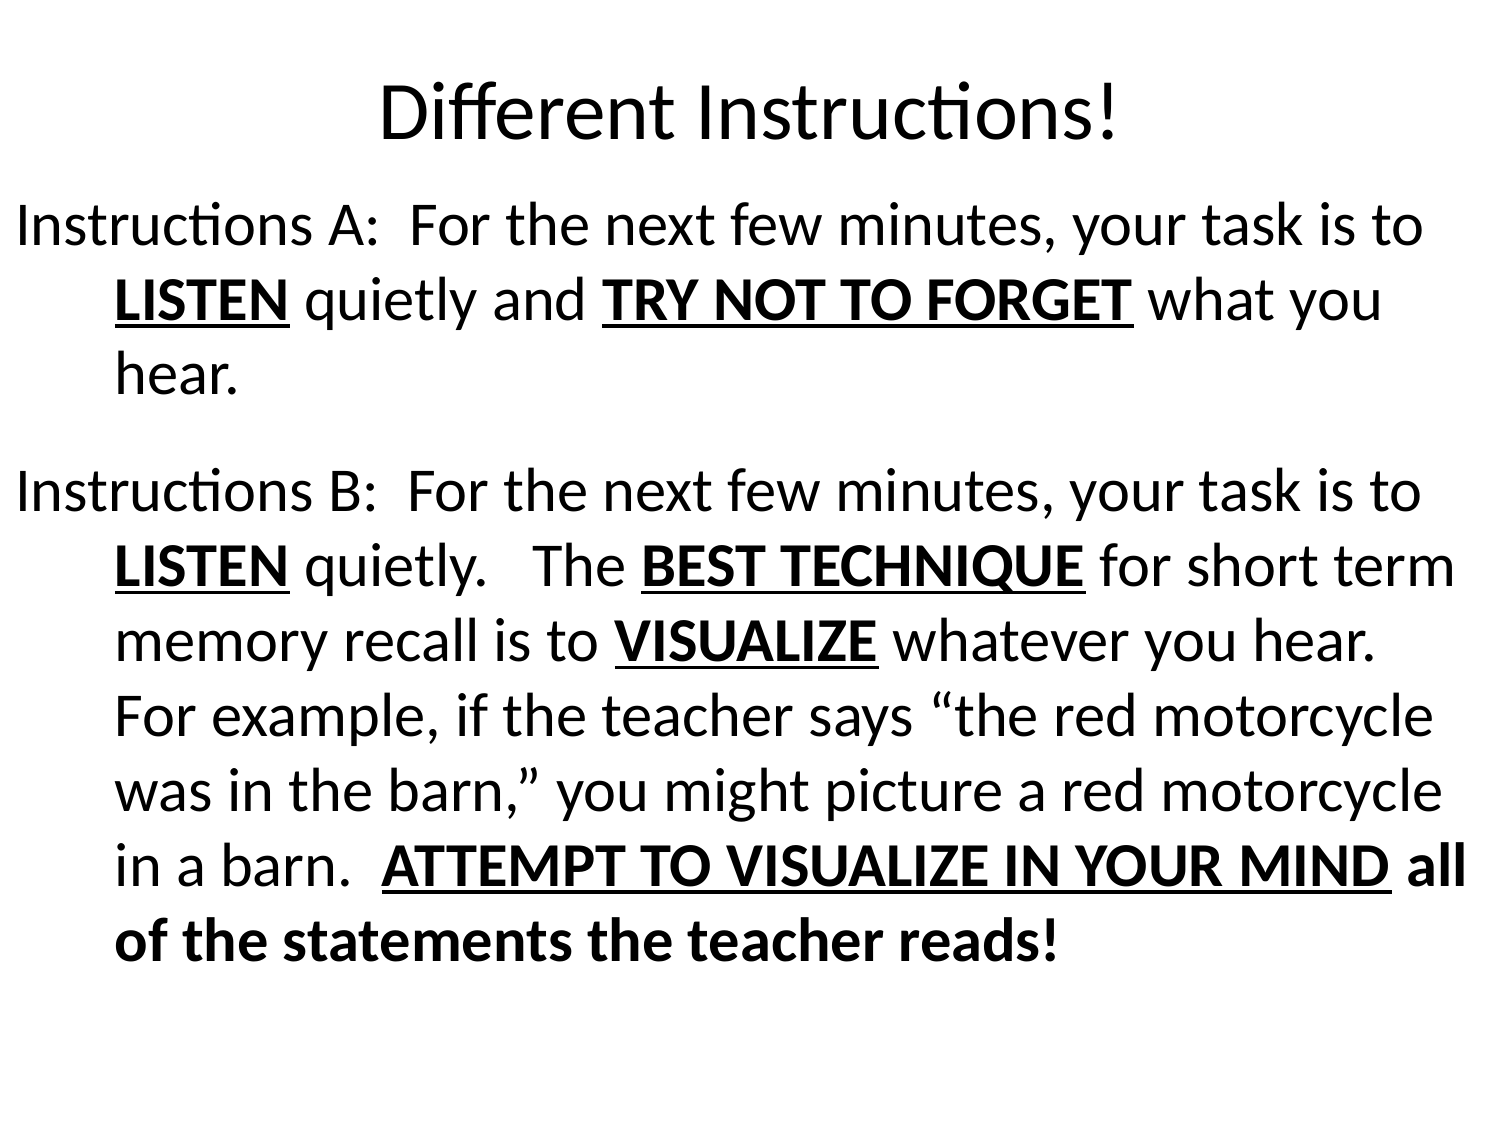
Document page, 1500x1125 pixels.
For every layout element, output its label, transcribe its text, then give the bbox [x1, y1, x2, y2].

list Instructions A: For the next few minutes, your task is to LISTEN quietly and TRY NOT TO FORGET what you hear. Instructions B: For the next few minutes, your task is to LISTEN quietly. The BEST TECHNIQUE for short term memory recall is to VISUALIZE whatever you hear. For example, if the teacher says “the red motorcycle was in the barn,” you might picture a red motorcycle in a barn. ATTEMPT TO VISUALIZE IN YOUR MIND all of the statements the teacher reads! [0, 174, 1500, 1006]
title Different Instructions! [74, 49, 1426, 163]
